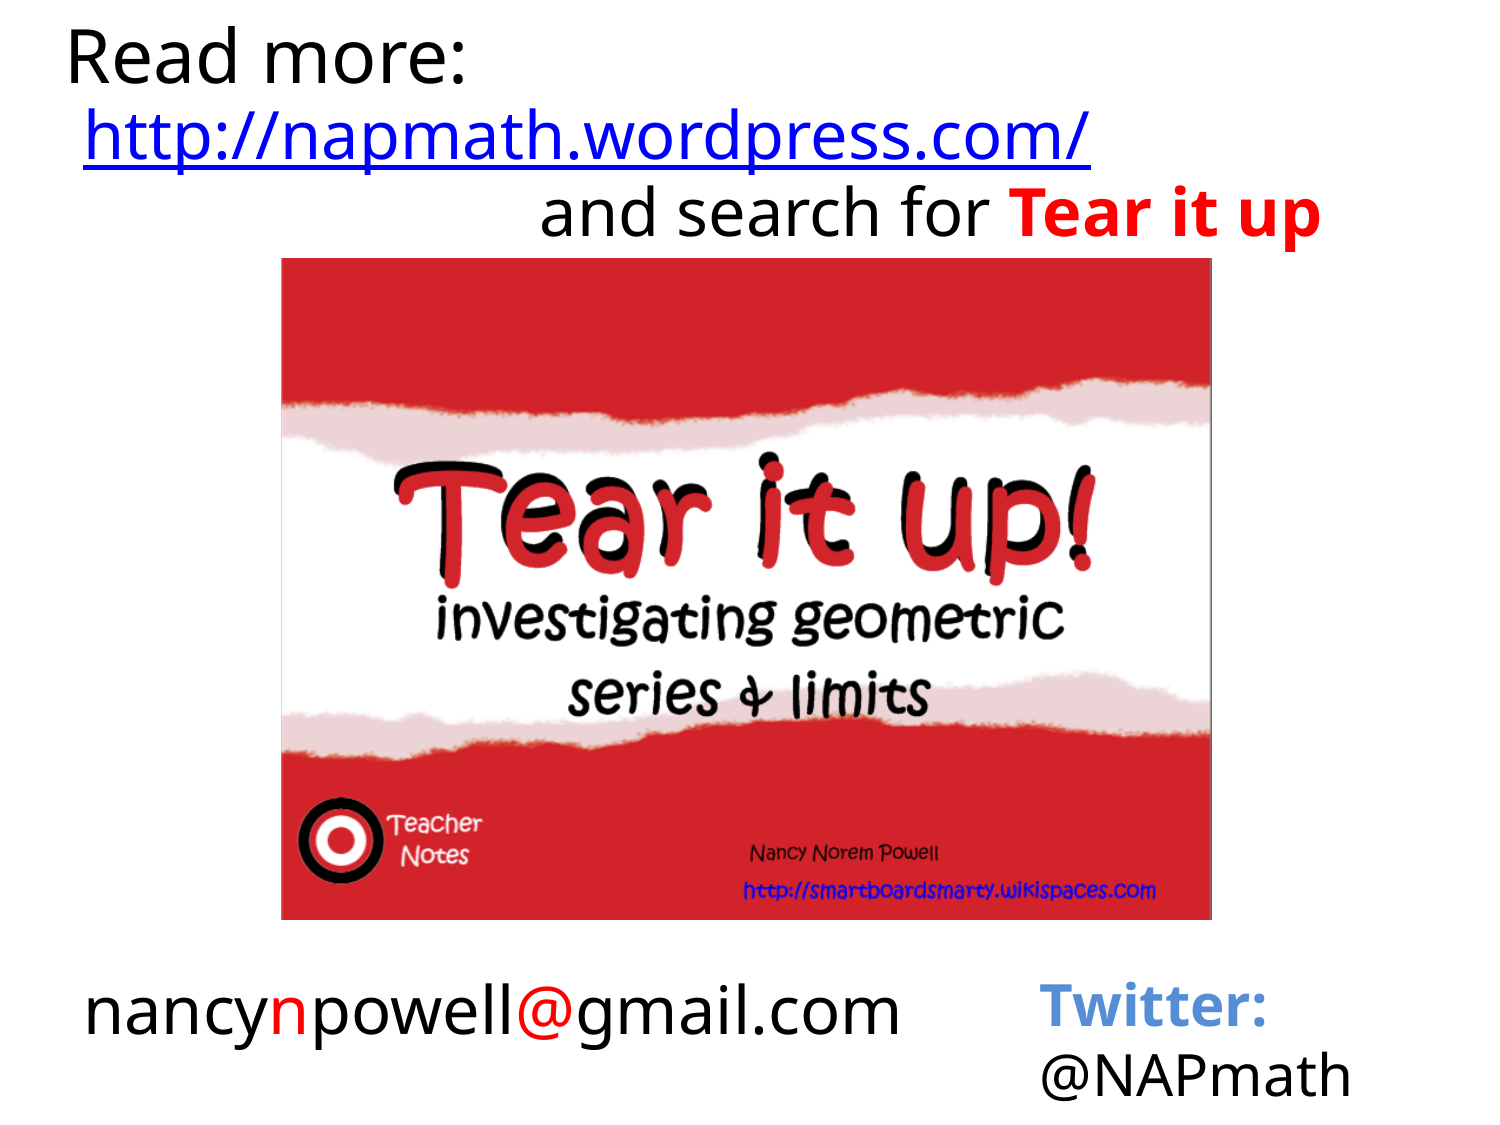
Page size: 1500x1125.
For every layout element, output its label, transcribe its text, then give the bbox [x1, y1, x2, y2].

picture [280, 258, 1212, 920]
text_box nancynpowell@gmail.com [68, 960, 1024, 1056]
text_box Read more: [49, 1, 513, 107]
text_box and search for Tear it up [374, 162, 1430, 258]
text_box Twitter: @NAPmath [1024, 960, 1463, 1116]
text_box http://napmath.wordpress.com/ [68, 85, 1131, 191]
